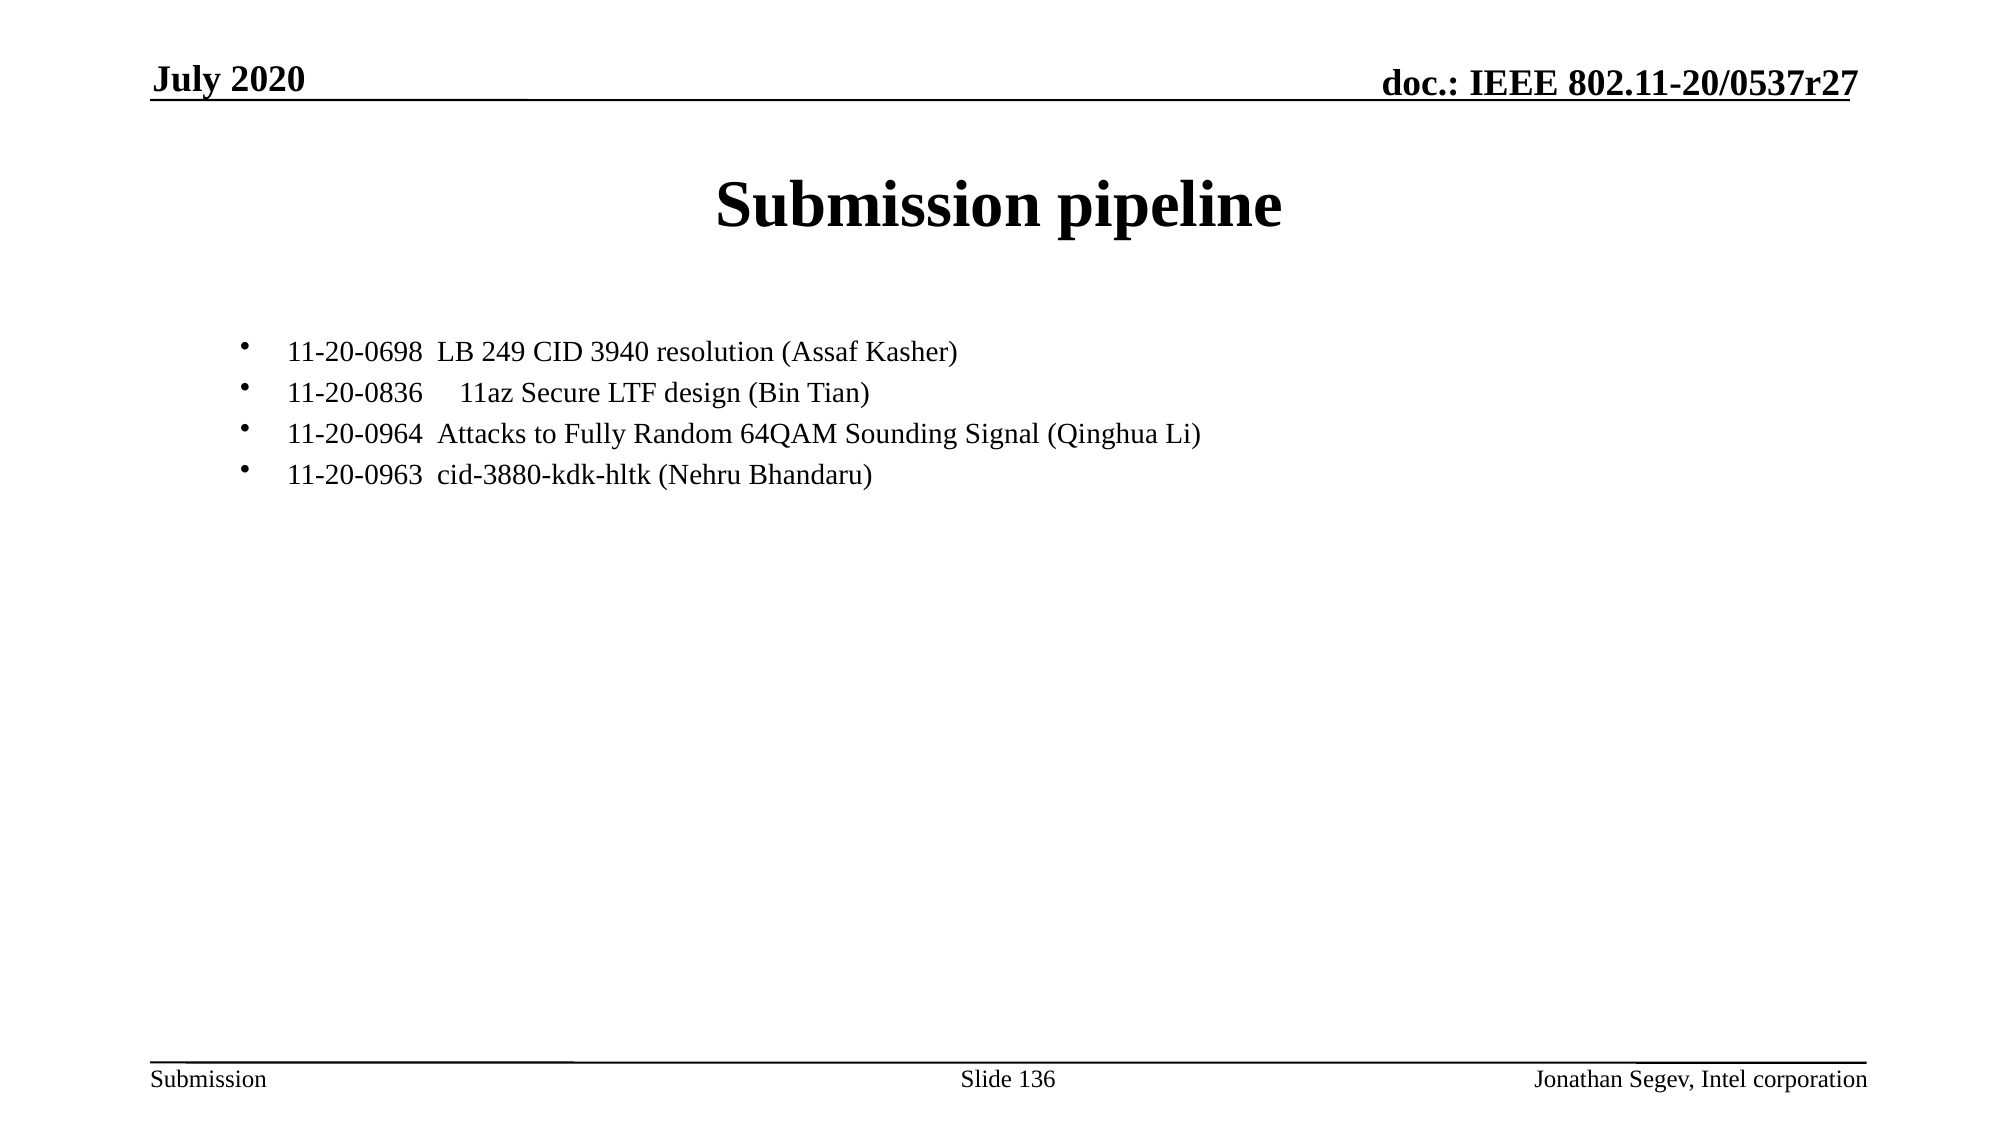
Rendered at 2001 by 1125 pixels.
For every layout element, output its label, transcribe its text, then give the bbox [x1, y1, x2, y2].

slide_number Slide 136 [950, 1061, 1067, 1123]
list 11-20-0698 LB 249 CID 3940 resolution (Assaf Kasher) 11-20-0836 11az Secure LTF design (Bin Tian) 11-20-0964 Attacks to Fully Random 64QAM Sounding Signal (Qinghua Li) 11-20-0963 cid-3880-kdk-hltk (Nehru Bhandaru) [149, 324, 1850, 1000]
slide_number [152, 54, 563, 100]
title Submission pipeline [149, 112, 1850, 288]
footer Jonathan Segev, Intel corporation [1171, 1061, 1869, 1093]
